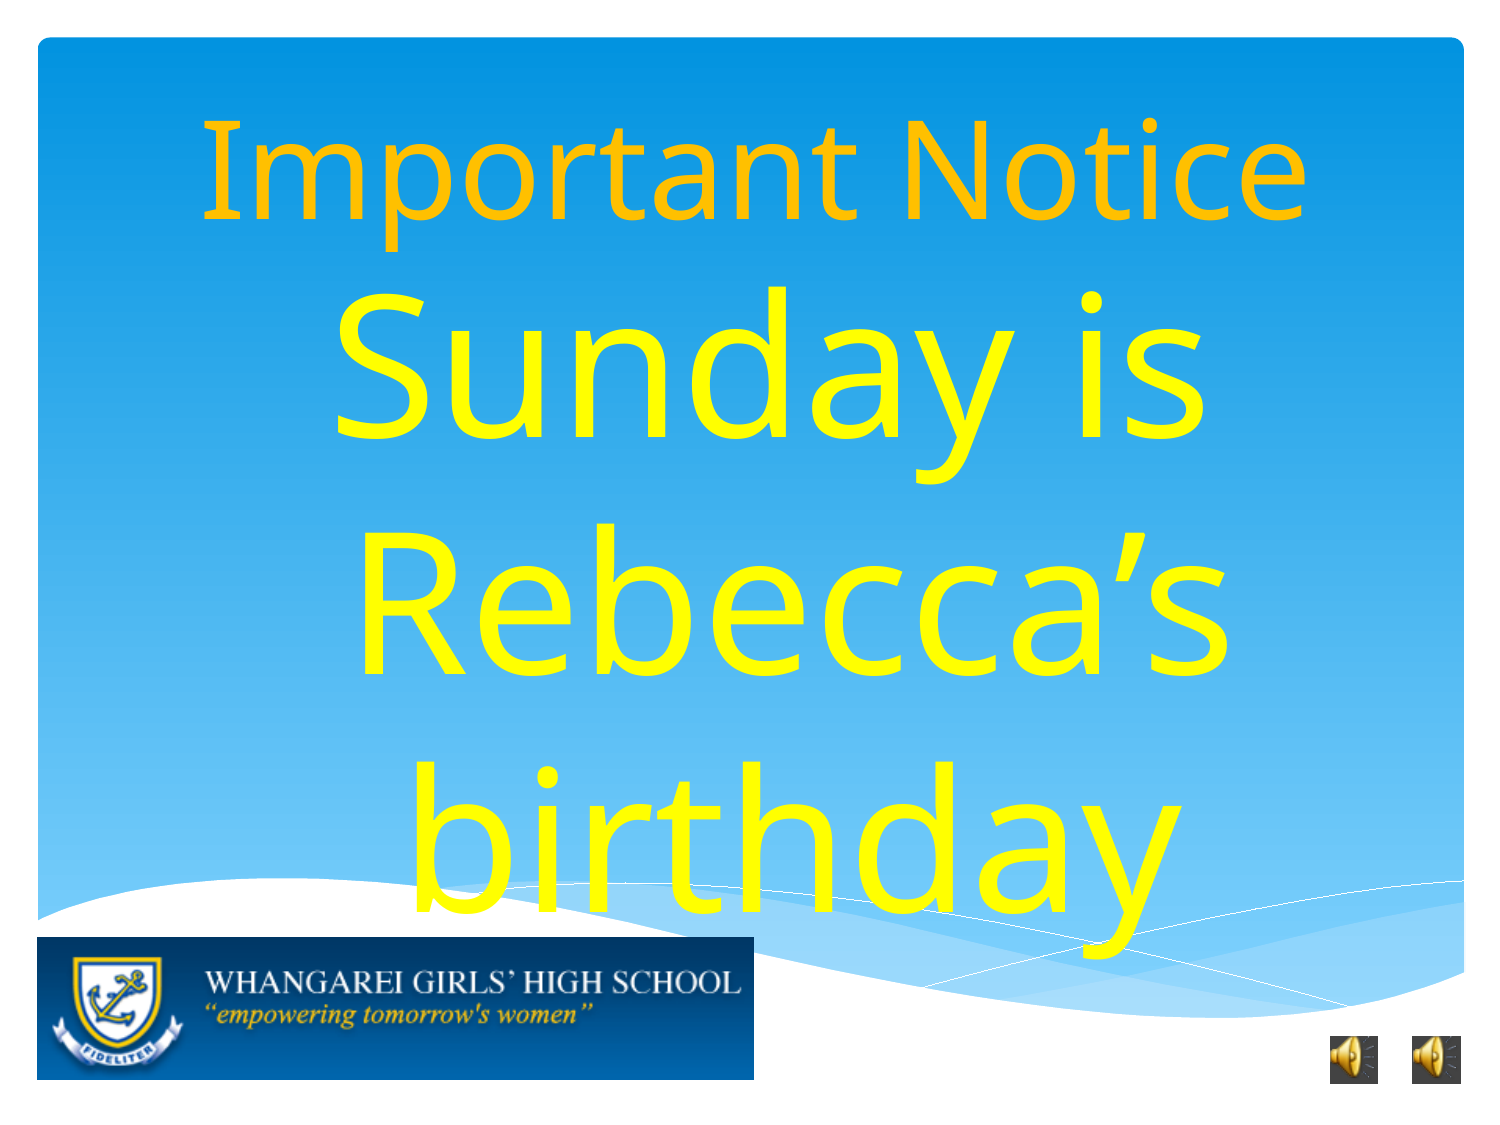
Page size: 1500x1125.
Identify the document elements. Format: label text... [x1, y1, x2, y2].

picture [37, 937, 754, 1080]
picture [1411, 1034, 1462, 1086]
picture [1328, 1034, 1380, 1086]
text_box Important Notice [149, 37, 1362, 255]
text_box Sunday is Rebecca’s birthday [149, 231, 1391, 963]
